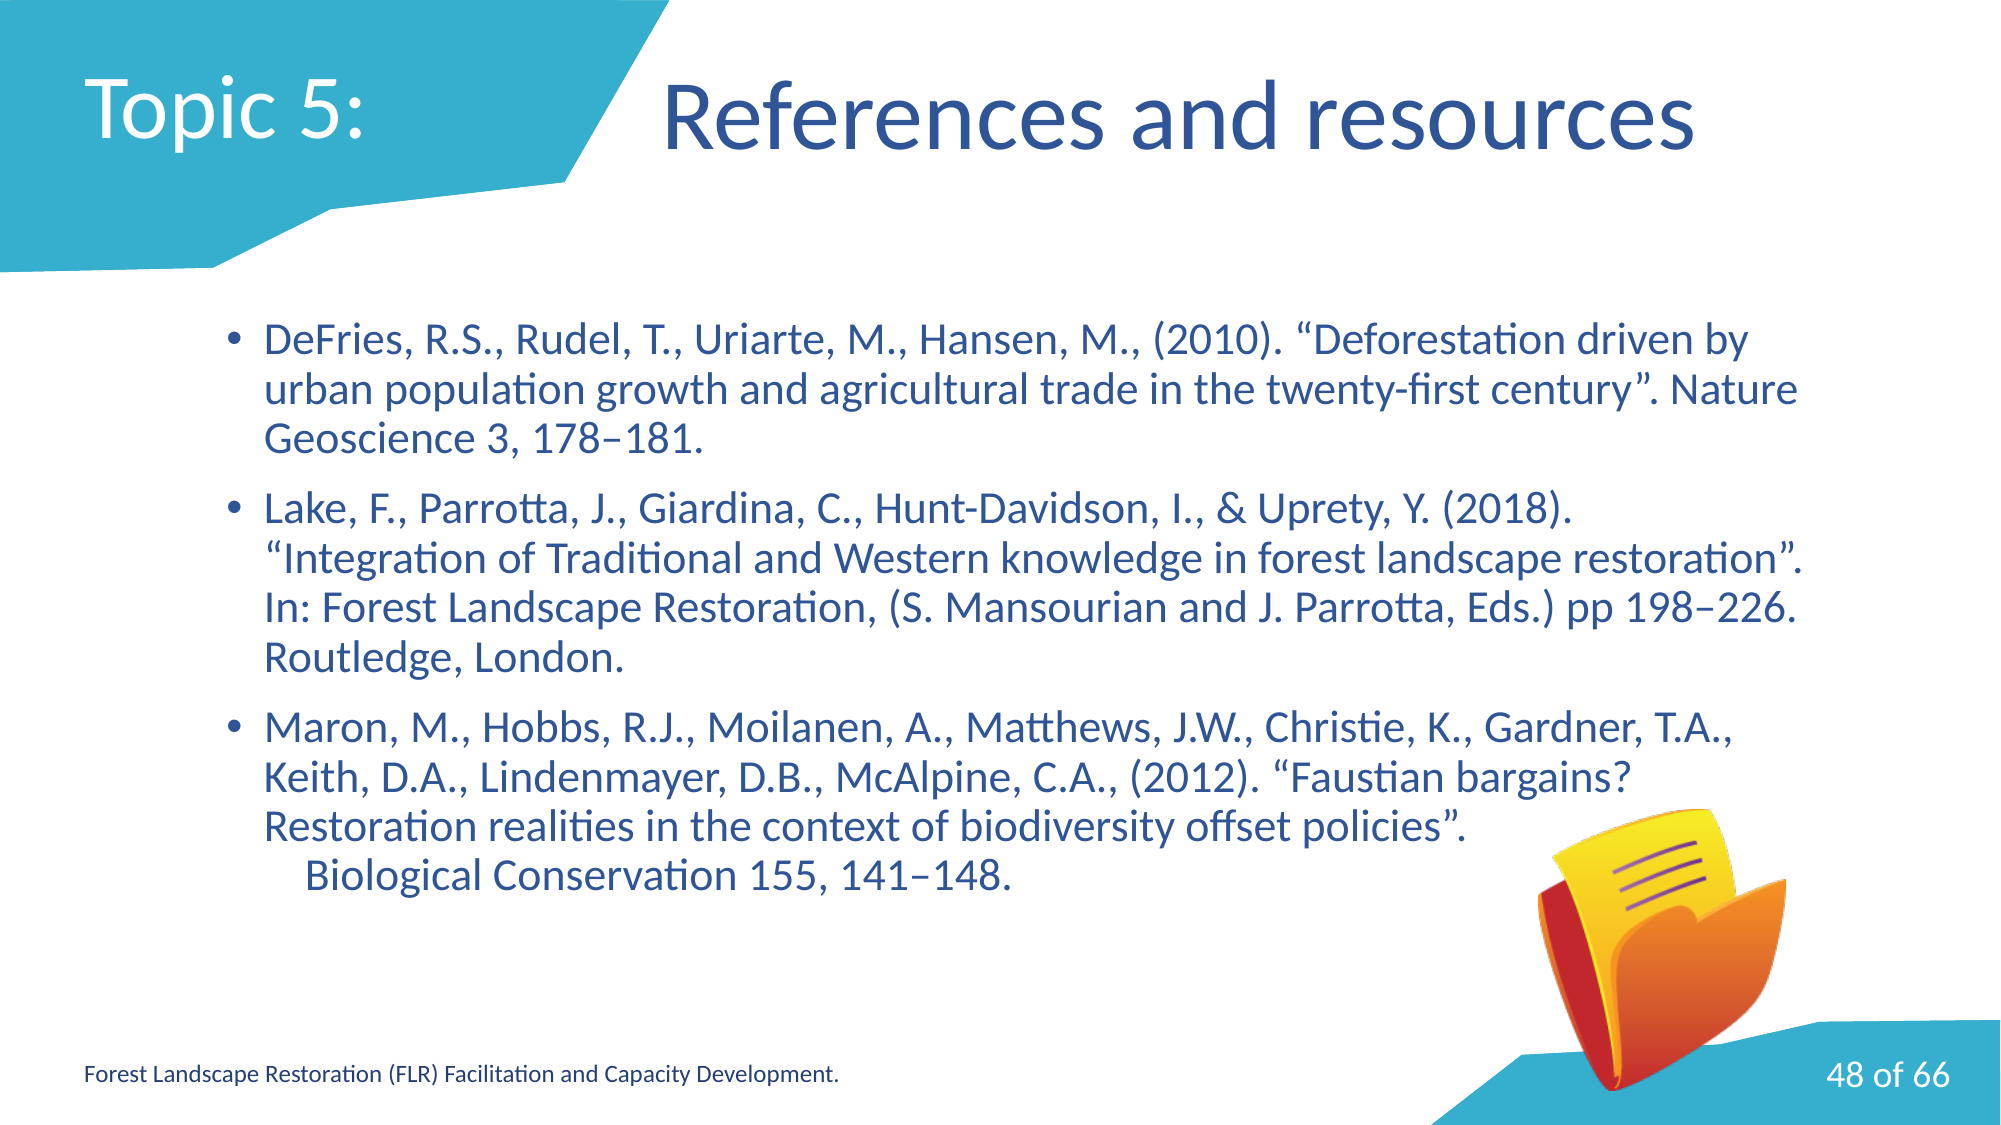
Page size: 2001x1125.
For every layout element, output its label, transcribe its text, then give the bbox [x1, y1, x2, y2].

title Topic 5: [69, 0, 765, 218]
footer Forest Landscape Restoration (FLR) Facilitation and Capacity Development. [69, 1042, 1270, 1103]
text_box References and resources [646, 42, 1883, 178]
list DeFries, R.S., Rudel, T., Uriarte, M., Hansen, M., (2010). “Deforestation driven by urban population growth and agricultural trade in the twenty-first century”. Nature Geoscience 3, 178–181. Lake, F., Parrotta, J., Giardina, C., Hunt-Davidson, I., & Uprety, Y. (2018). “Integration of Traditional and Western knowledge in forest landscape restoration”. In: Forest Landscape Restoration, (S. Mansourian and J. Parrotta, Eds.) pp 198–226. Routledge, London. Maron, M., Hobbs, R.J., Moilanen, A., Matthews, J.W., Christie, K., Gardner, T.A., Keith, D.A., Lindenmayer, D.B., McAlpine, C.A., (2012). “Faustian bargains? Restoration realities in the context of biodiversity offset policies”. Biological Conservation 155, 141–148. [211, 307, 1822, 1022]
picture [1538, 809, 1786, 1091]
slide_number 48 of 66 [1759, 1042, 1966, 1103]
